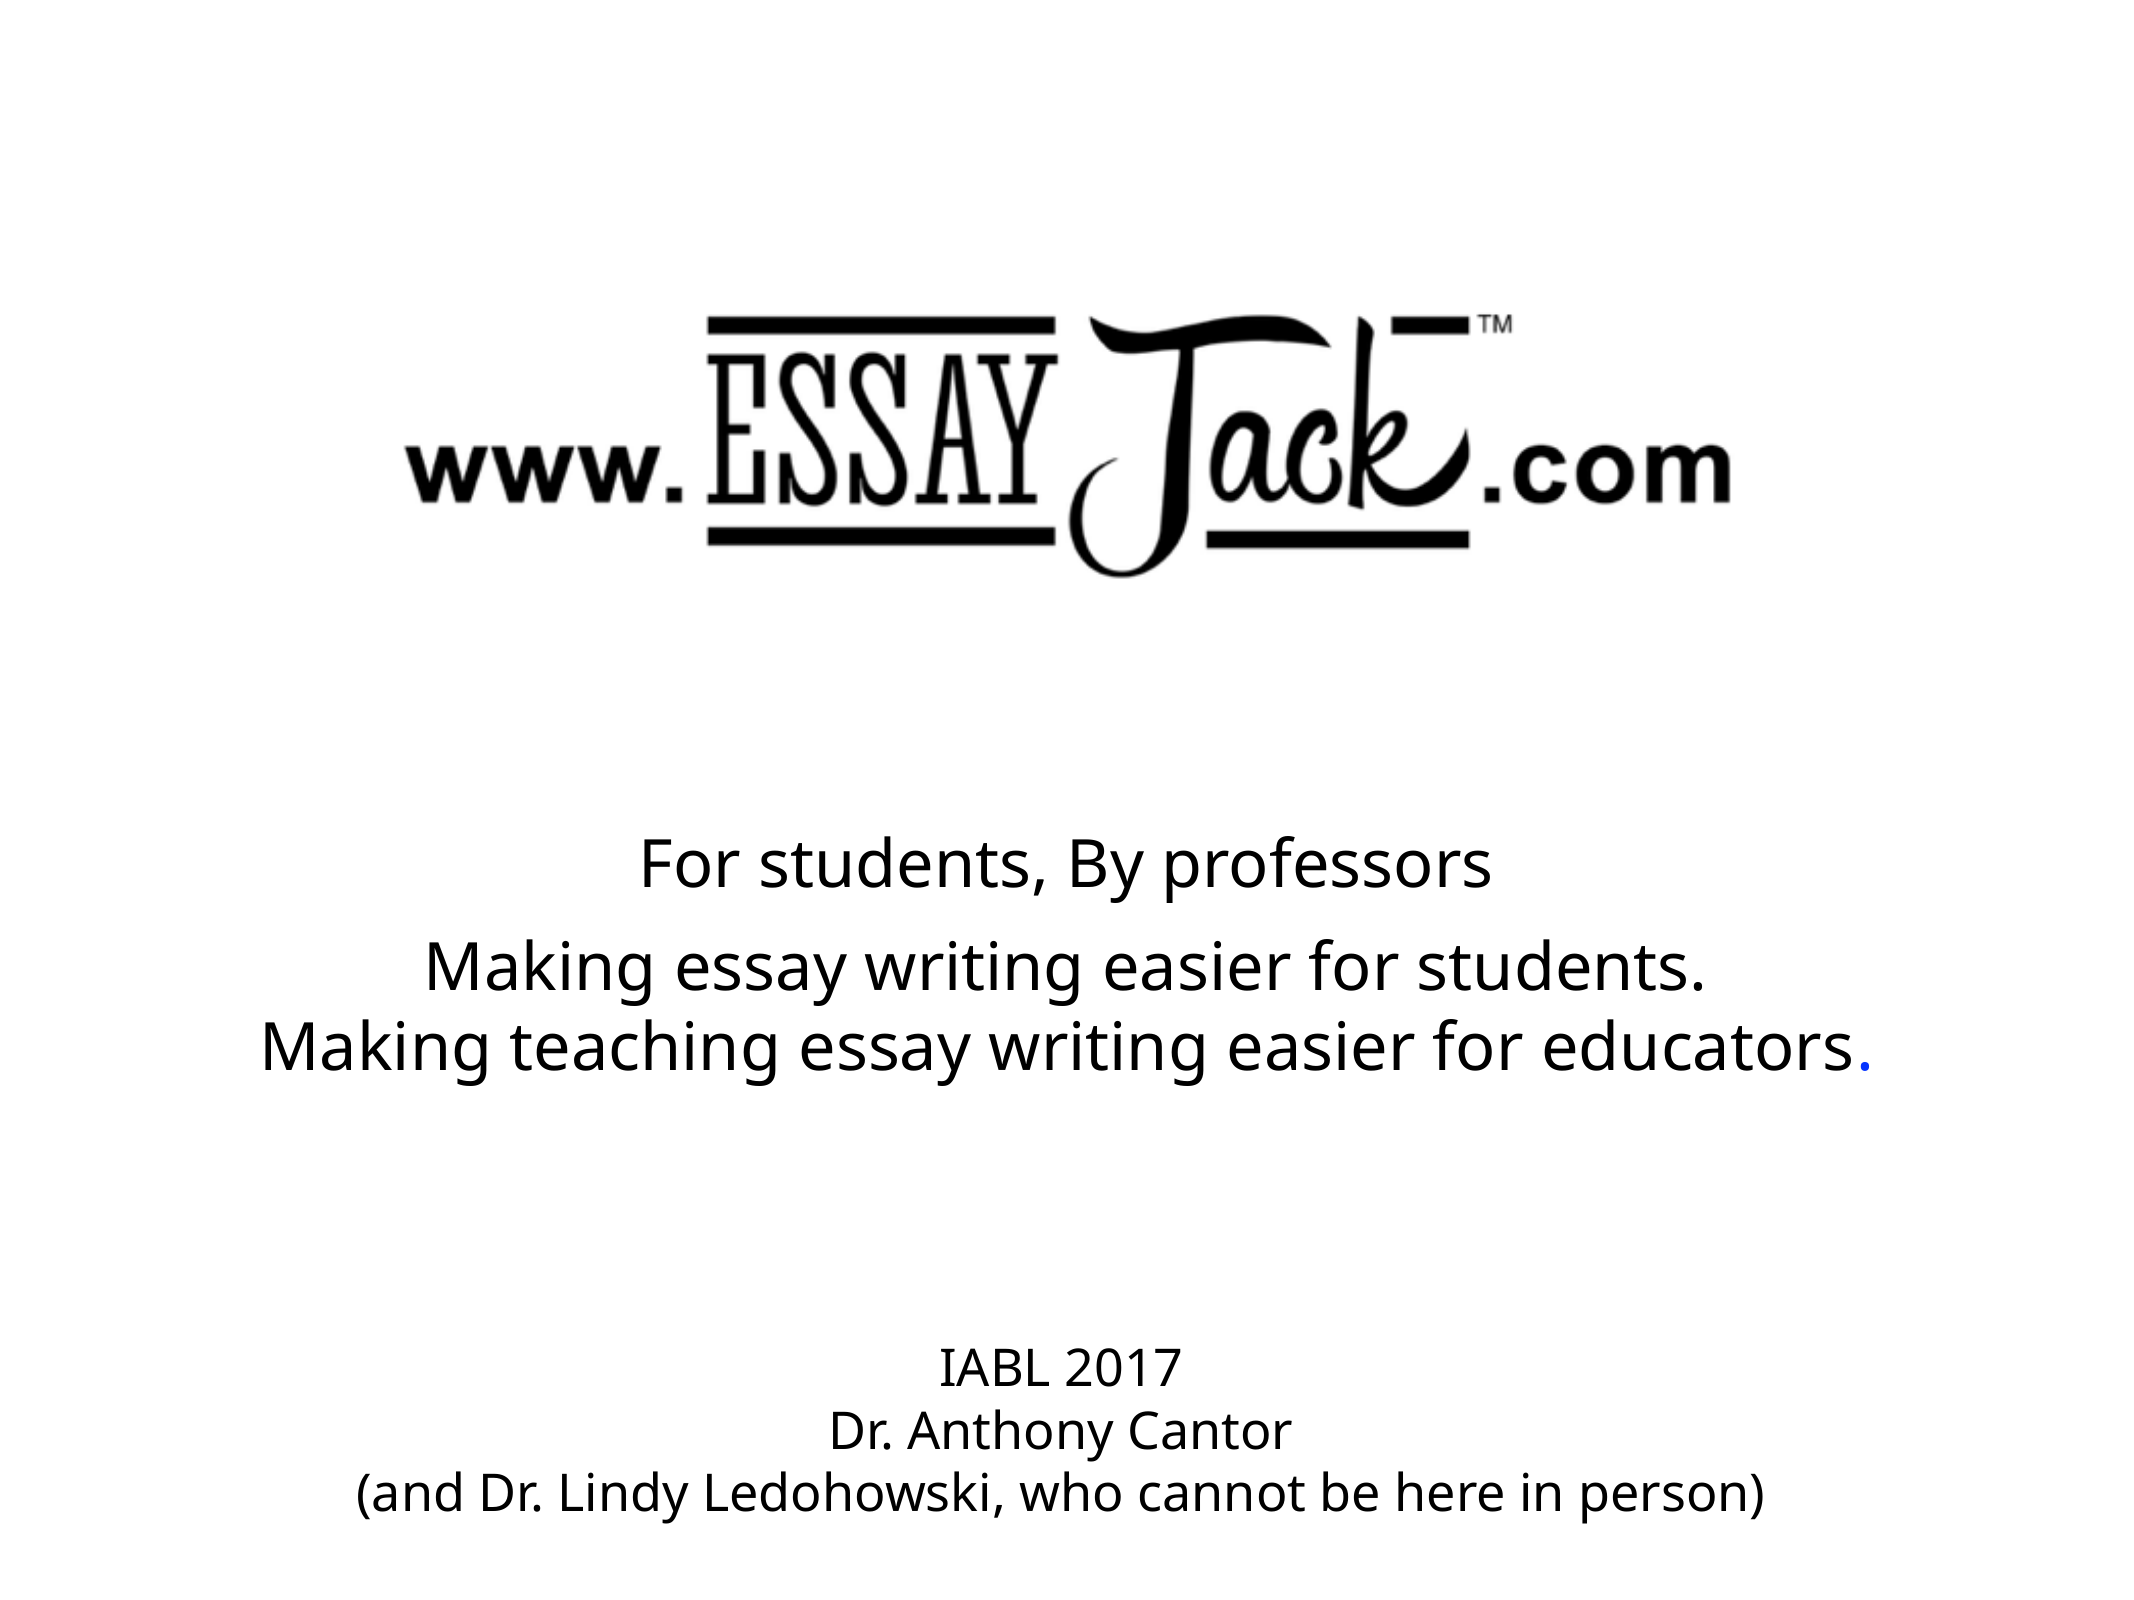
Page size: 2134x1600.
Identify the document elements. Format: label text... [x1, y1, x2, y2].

picture [331, 33, 1803, 861]
text_box For students, By professors [0, 816, 2134, 906]
text_box Making essay writing easier for students. Making teaching essay writing easier for educators. [5, 919, 2128, 1089]
text_box IABL 2017 Dr. Anthony Cantor (and Dr. Lindy Ledohowski, who cannot be here in person) [0, 1330, 2123, 1527]
